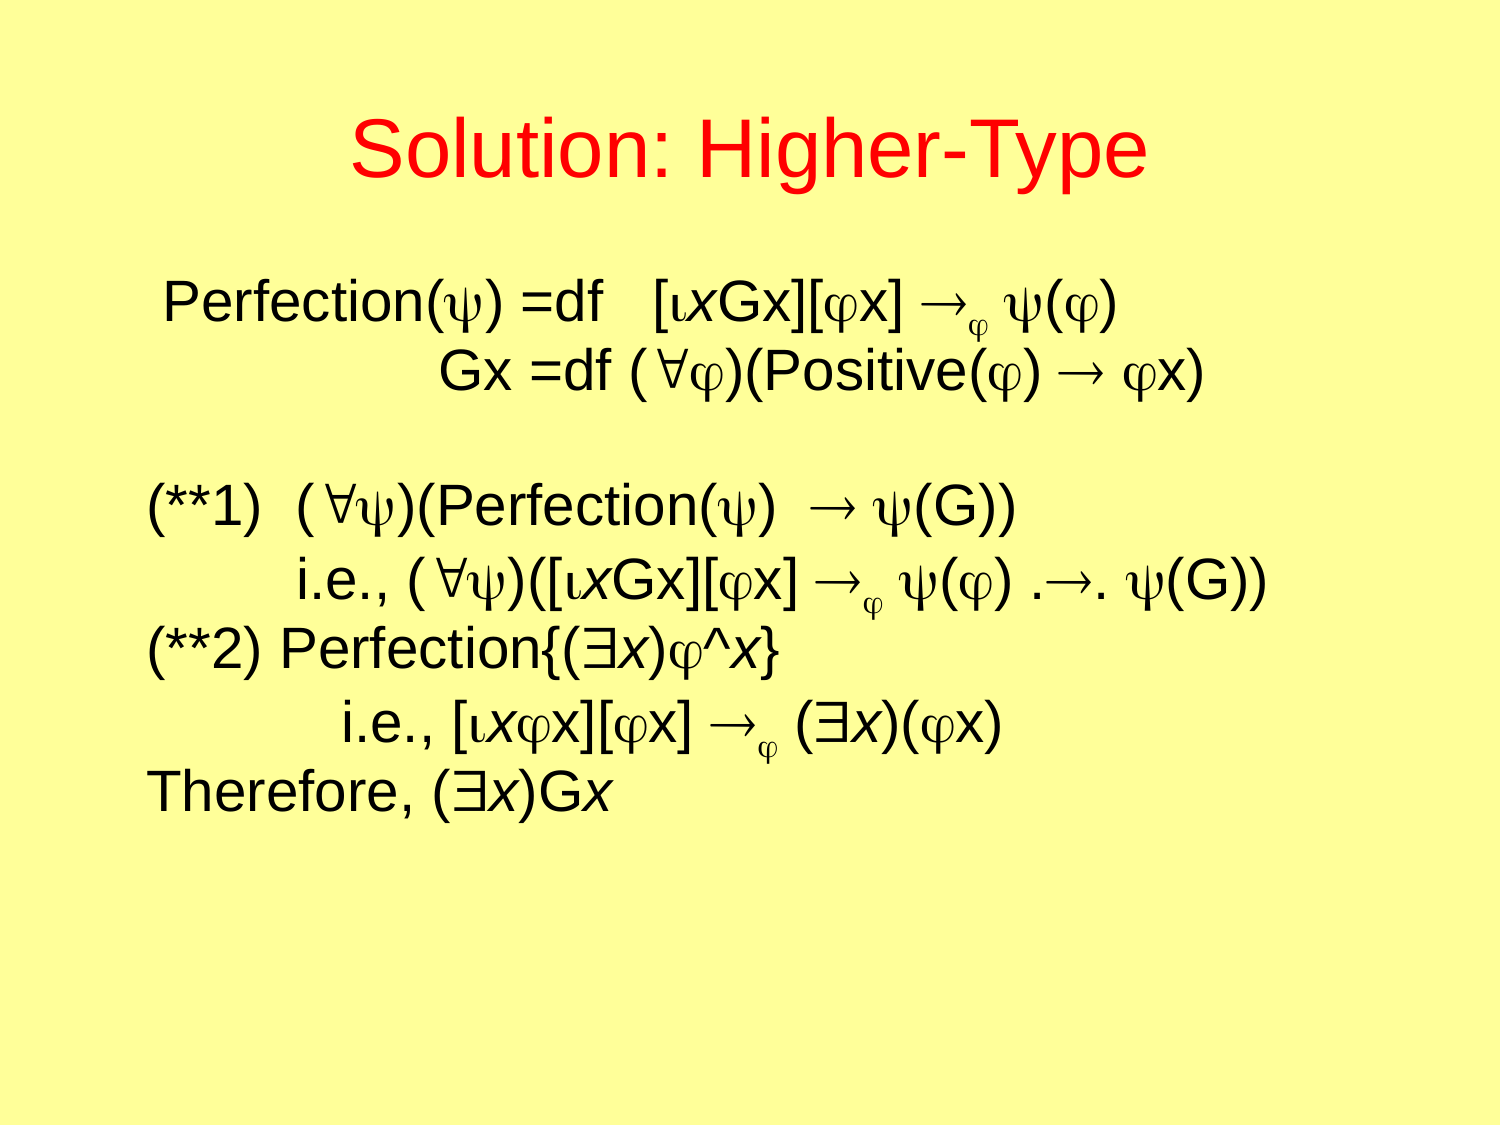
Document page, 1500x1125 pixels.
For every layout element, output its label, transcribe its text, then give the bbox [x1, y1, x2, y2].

title Solution: Higher-Type [75, 50, 1425, 238]
list Perfection() =df [xGx][x]  () Gx =df ()(Positive()  x) (**1) ()(Perfection()  (G)) i.e., ()([xGx][x]  () .. (G)) (**2) Perfection{(x)^x} i.e., [xx][x]  (x)(x) Therefore, (x)Gx [75, 262, 1425, 1005]
